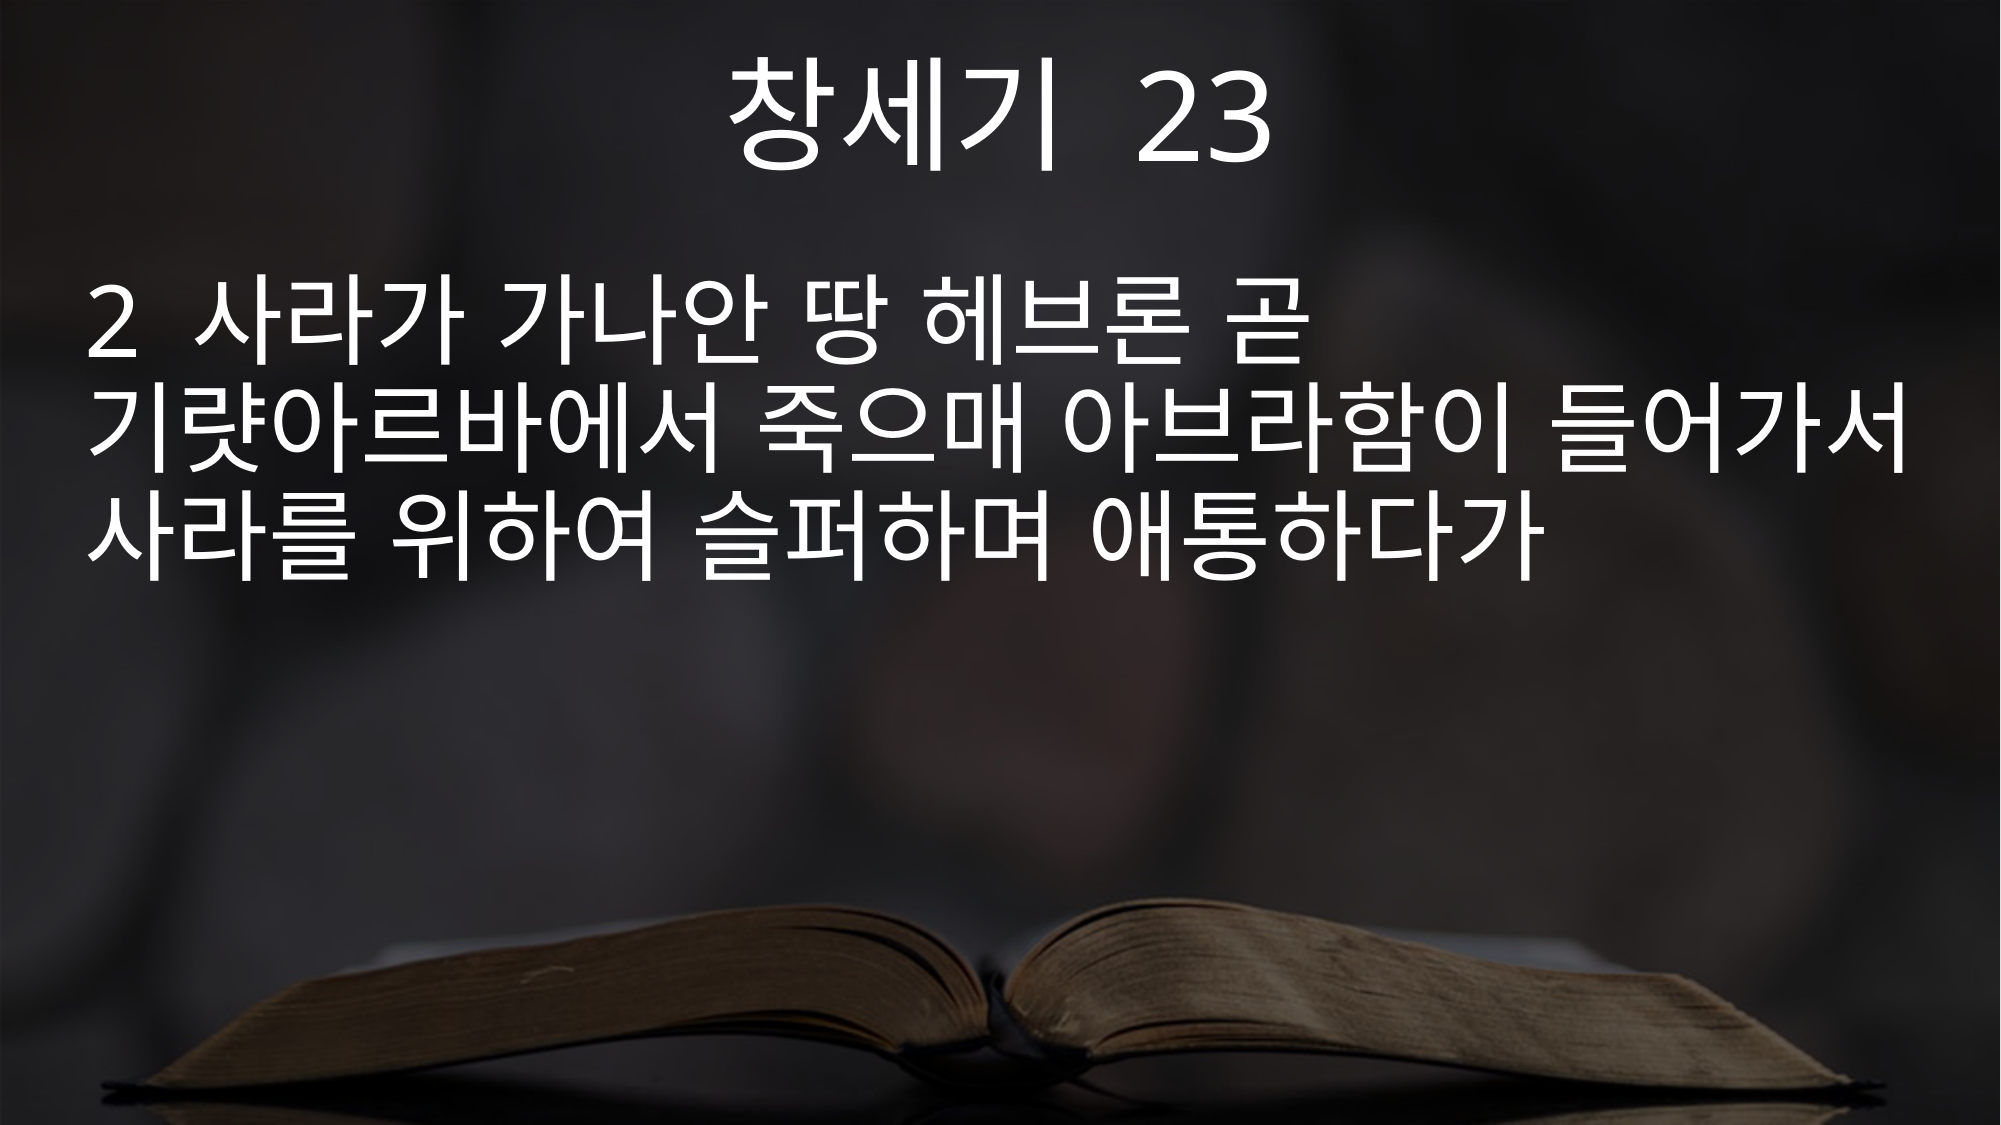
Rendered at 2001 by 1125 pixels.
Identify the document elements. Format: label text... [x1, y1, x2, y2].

picture [0, 0, 2001, 1125]
list 2 사라가 가나안 땅 헤브론 곧 기럇아르바에서 죽으매 아브라함이 들어가서 사라를 위하여 슬퍼하며 애통하다가 [69, 263, 1953, 423]
footer 창세기 23 [0, 32, 2000, 192]
